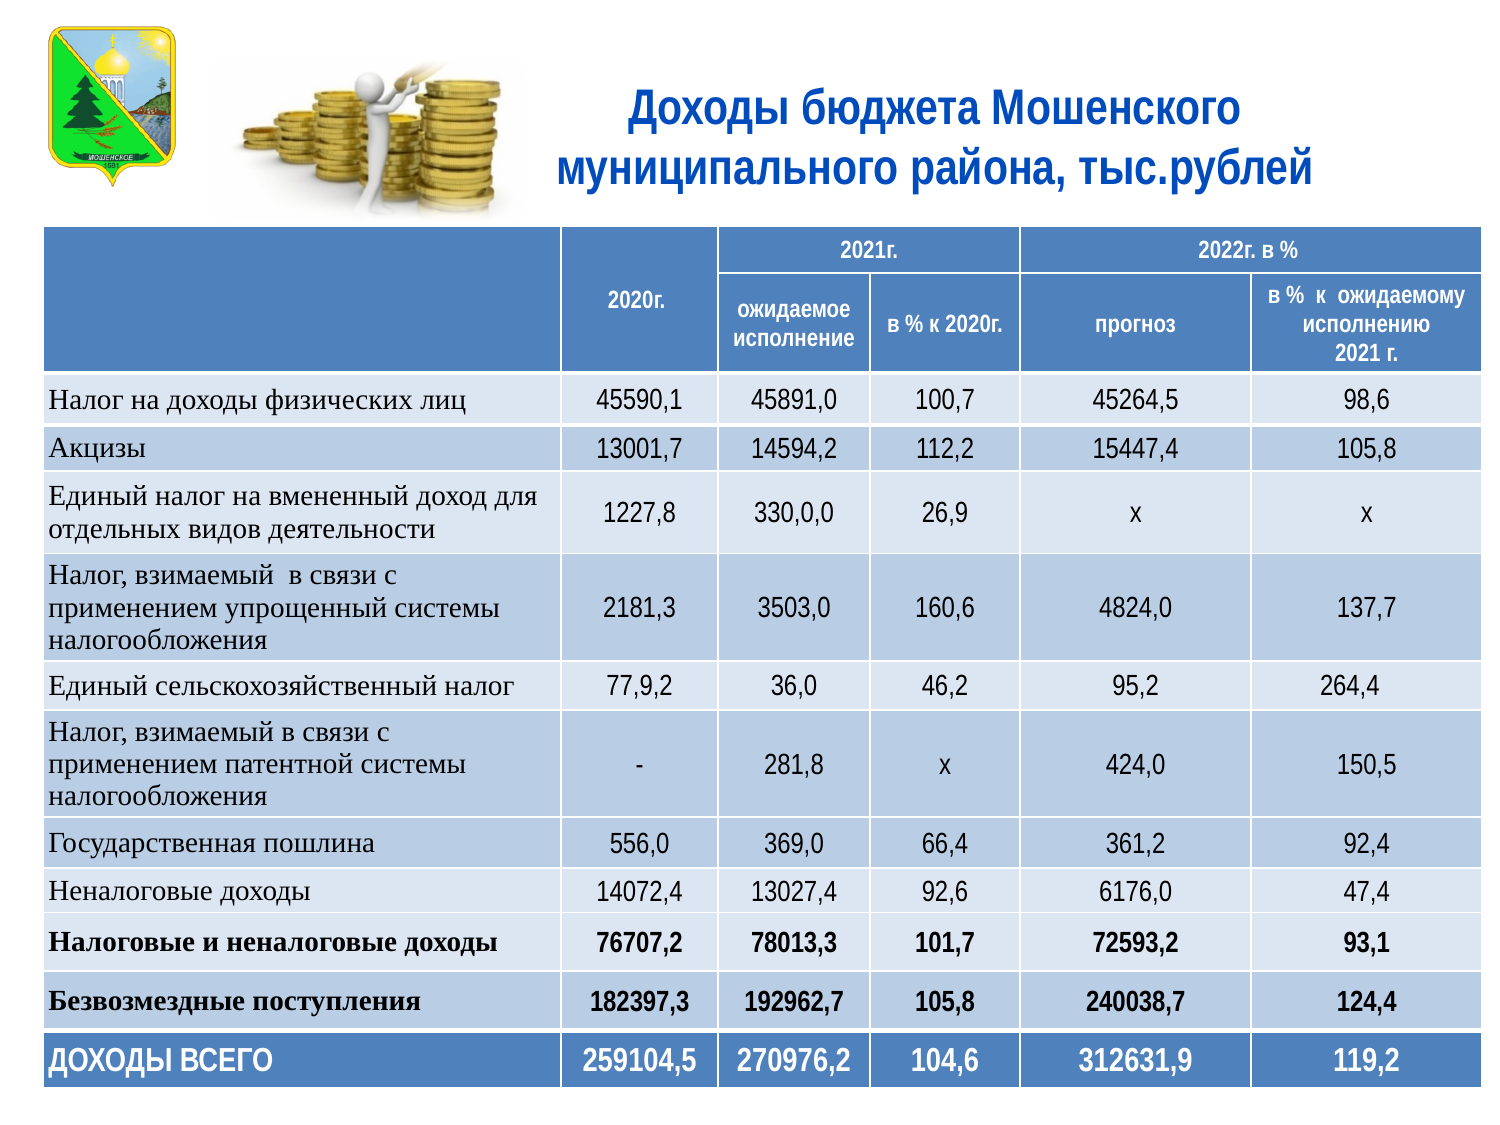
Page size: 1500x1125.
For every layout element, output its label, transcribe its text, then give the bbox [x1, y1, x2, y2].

table_cell Налог, взимаемый в связи с применением патентной системы налогообложения [44, 711, 560, 816]
table_cell х [1252, 472, 1481, 553]
table_cell 160,6 [871, 554, 1019, 660]
table_cell в % к ожидаемому исполнению 2021 г. [1252, 274, 1481, 371]
table_cell 119,2 [1252, 1033, 1481, 1087]
table_cell 240038,7 [1021, 972, 1250, 1028]
table_cell 281,8 [719, 711, 869, 816]
table_cell 72593,2 [1021, 913, 1250, 970]
table_cell 104,6 [871, 1033, 1019, 1087]
table_header 2022г. в % [1021, 227, 1481, 272]
table_cell Налоговые и неналоговые доходы [44, 913, 560, 970]
table_cell 26,9 [871, 472, 1019, 553]
table_cell 46,2 [871, 662, 1019, 709]
table_cell 100,7 [871, 375, 1019, 423]
table_cell 369,0 [719, 818, 869, 867]
table_cell 3503,0 [719, 554, 869, 660]
table_cell 182397,3 [562, 972, 717, 1028]
table_cell 2181,3 [562, 554, 717, 660]
table_cell 150,5 [1252, 711, 1481, 816]
table_cell в % к 2020г. [871, 274, 1019, 371]
table_cell 112,2 [871, 427, 1019, 470]
table_cell 105,8 [1252, 427, 1481, 470]
table_cell Единый сельскохозяйственный налог [44, 662, 560, 709]
table_cell 101,7 [871, 913, 1019, 970]
table_cell 98,6 [1252, 375, 1481, 423]
table_cell 95,2 [1021, 662, 1250, 709]
table_cell 361,2 [1021, 818, 1250, 867]
table_cell 15447,4 [1021, 427, 1250, 470]
table_cell 77,9,2 [562, 662, 717, 709]
table_cell 93,1 [1252, 913, 1481, 970]
table_cell 270976,2 [719, 1033, 869, 1087]
table_cell Акцизы [44, 427, 560, 470]
table_cell 6176,0 [1021, 869, 1250, 912]
table_cell 424,0 [1021, 711, 1250, 816]
table_cell Налог на доходы физических лиц [44, 375, 560, 423]
table_cell 4824,0 [1021, 554, 1250, 660]
table_cell 45264,5 [1021, 375, 1250, 423]
table_cell Неналоговые доходы [44, 869, 560, 912]
table_header 2021г. [719, 227, 1019, 272]
table_cell - [562, 711, 717, 816]
table_cell 192962,7 [719, 972, 869, 1028]
table_header 2020г. [562, 227, 717, 371]
table_cell ДОХОДЫ ВСЕГО [44, 1033, 560, 1087]
table_cell 45590,1 [562, 375, 717, 423]
table_cell Налог, взимаемый в связи с применением упрощенный системы налогообложения [44, 554, 560, 660]
table_cell 78013,3 [719, 913, 869, 970]
table_cell 1227,8 [562, 472, 717, 553]
table_cell прогноз [1021, 274, 1250, 371]
table_cell 92,6 [871, 869, 1019, 912]
table_cell 14594,2 [719, 427, 869, 470]
table_cell 264,4 [1252, 662, 1481, 709]
table_header [44, 227, 560, 371]
table_cell 66,4 [871, 818, 1019, 867]
picture [210, 58, 528, 223]
table_cell 45891,0 [719, 375, 869, 423]
table_cell 137,7 [1252, 554, 1481, 660]
table_cell Государственная пошлина [44, 818, 560, 867]
table_cell 105,8 [871, 972, 1019, 1028]
table_cell х [1021, 472, 1250, 553]
table_cell 556,0 [562, 818, 717, 867]
table_cell 312631,9 [1021, 1033, 1250, 1087]
table_cell 13027,4 [719, 869, 869, 912]
table_cell 76707,2 [562, 913, 717, 970]
table_cell 92,4 [1252, 818, 1481, 867]
table_cell 259104,5 [562, 1033, 717, 1087]
table_cell ожидаемое исполнение [719, 274, 869, 371]
table_cell Безвозмездные поступления [44, 972, 560, 1028]
table_cell 330,0,0 [719, 472, 869, 553]
picture [46, 23, 178, 188]
table_cell 14072,4 [562, 869, 717, 912]
table_cell Единый налог на вмененный доход для отдельных видов деятельности [44, 472, 560, 553]
table_cell 36,0 [719, 662, 869, 709]
table_cell 47,4 [1252, 869, 1481, 912]
text_box Доходы бюджета Мошенского муниципального района, тыс.рублей [532, 117, 1402, 153]
table_cell 13001,7 [562, 427, 717, 470]
table_cell х [871, 711, 1019, 816]
table_cell 124,4 [1252, 972, 1481, 1028]
